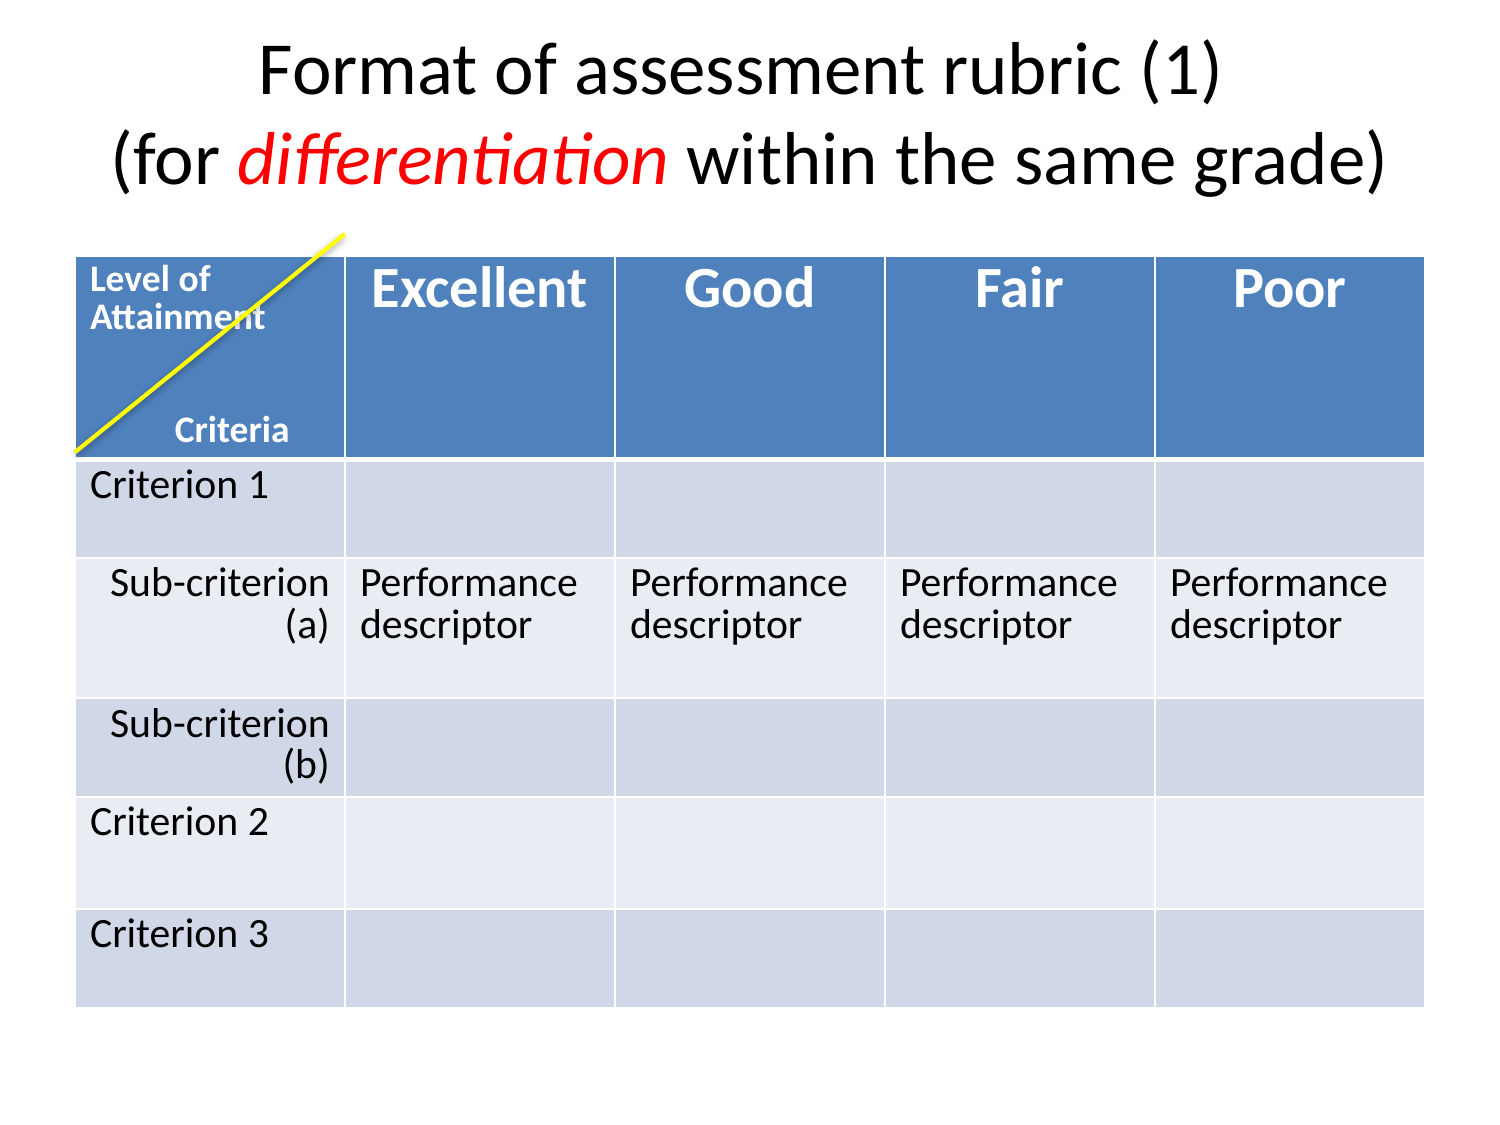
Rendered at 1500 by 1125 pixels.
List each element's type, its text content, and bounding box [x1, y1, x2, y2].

table_cell Sub-criterion (a) [76, 559, 344, 697]
table_cell Performance descriptor [1156, 559, 1424, 697]
table_header Excellent [349, 257, 614, 457]
title Format of assessment rubric (1) (for differentiation within the same grade) [75, 15, 1425, 203]
table_cell [616, 798, 884, 908]
table_cell [346, 462, 614, 557]
table_cell [1156, 699, 1424, 796]
table_cell [616, 699, 884, 796]
table_cell Criterion 2 [76, 798, 344, 908]
table_header Poor [1156, 257, 1424, 457]
table_header Good [616, 257, 884, 457]
table_cell Performance descriptor [886, 559, 1154, 697]
table_cell [886, 798, 1154, 908]
table_cell Criterion 1 [76, 462, 344, 557]
table_cell [886, 910, 1154, 1007]
table_cell [346, 798, 614, 908]
table_cell [1156, 910, 1424, 1007]
table_cell [1156, 462, 1424, 557]
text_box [74, 233, 345, 453]
table_cell Criterion 3 [76, 910, 344, 1007]
table_cell [886, 699, 1154, 796]
table_cell [616, 462, 884, 557]
table_cell Sub-criterion (b) [76, 699, 344, 796]
table_cell Performance descriptor [346, 559, 614, 697]
table_cell [616, 910, 884, 1007]
table_cell Performance descriptor [616, 559, 884, 697]
table_cell [1156, 798, 1424, 908]
table_cell [886, 462, 1154, 557]
table_cell [346, 699, 614, 796]
table_header Fair [886, 257, 1154, 457]
table_cell [346, 910, 614, 1007]
